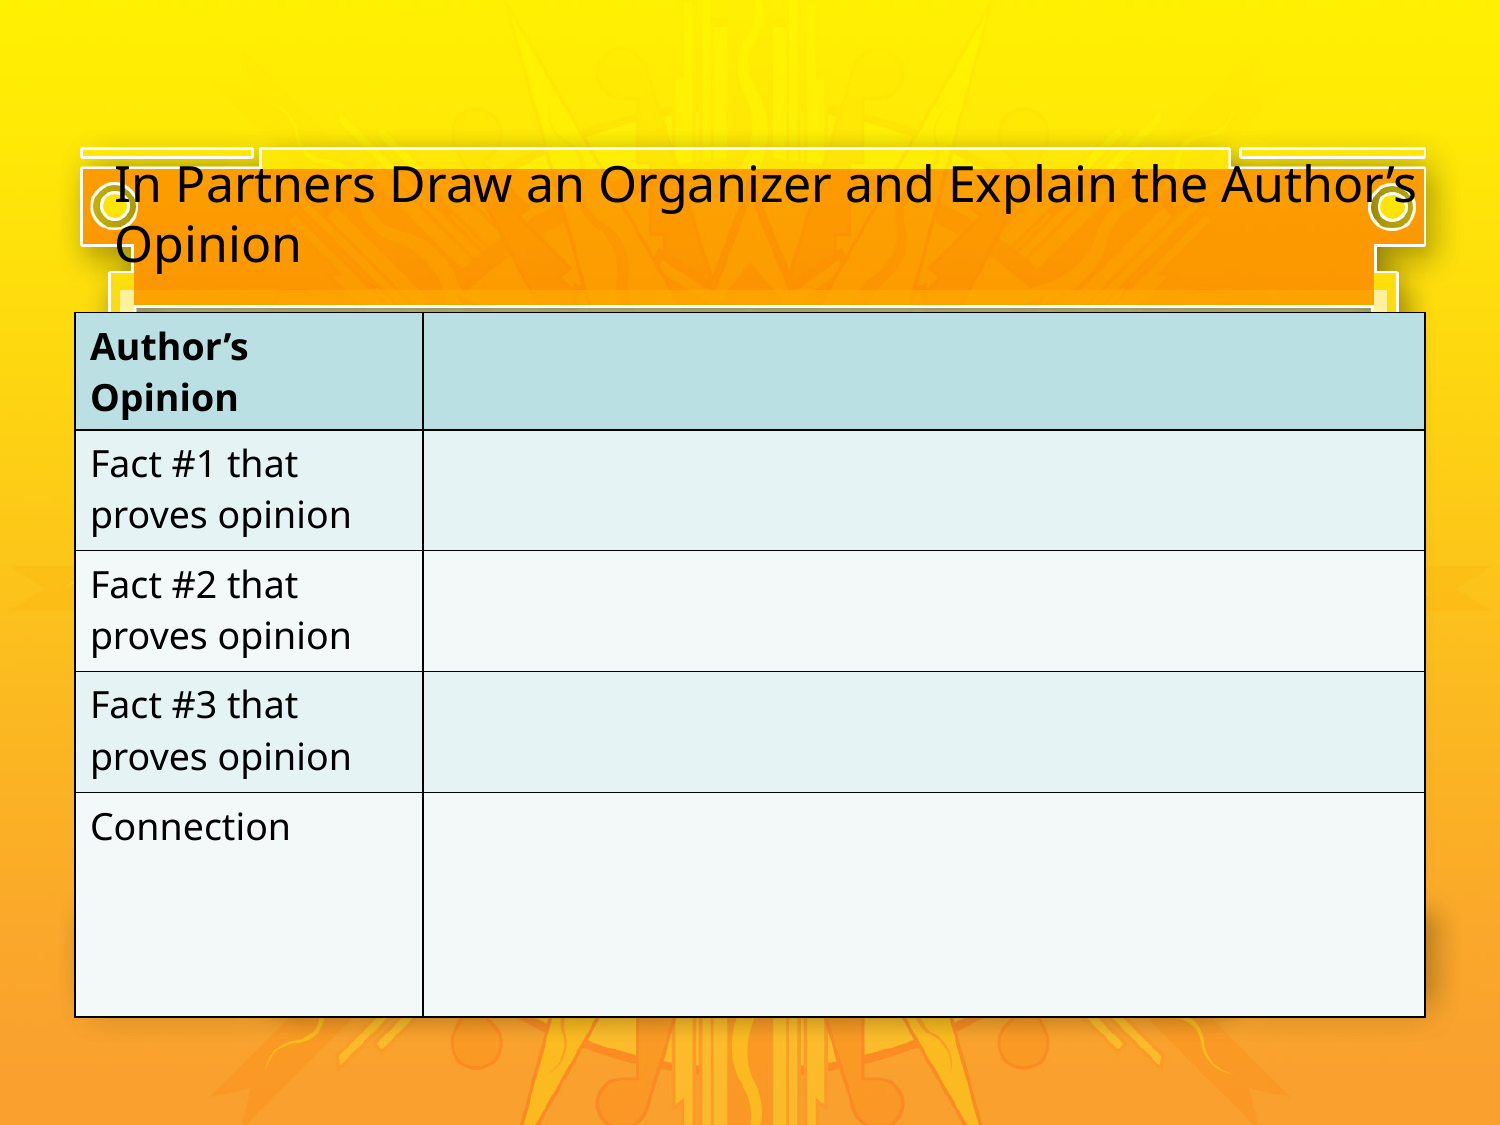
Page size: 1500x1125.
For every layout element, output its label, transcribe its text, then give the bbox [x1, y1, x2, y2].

table_header [424, 313, 1424, 429]
table_header Author’s Opinion [76, 313, 422, 429]
table_cell Connection [76, 793, 422, 1016]
table_cell [424, 793, 1424, 1016]
title In Partners Draw an Organizer and Explain the Author’s Opinion [99, 174, 1476, 251]
picture [0, 0, 1500, 1125]
table_cell Fact #2 that proves opinion [76, 551, 422, 671]
table_cell [424, 551, 1424, 671]
table_cell Fact #3 that proves opinion [76, 672, 422, 792]
table_cell [424, 431, 1424, 550]
table_cell [424, 672, 1424, 792]
table_cell Fact #1 that proves opinion [76, 431, 422, 550]
